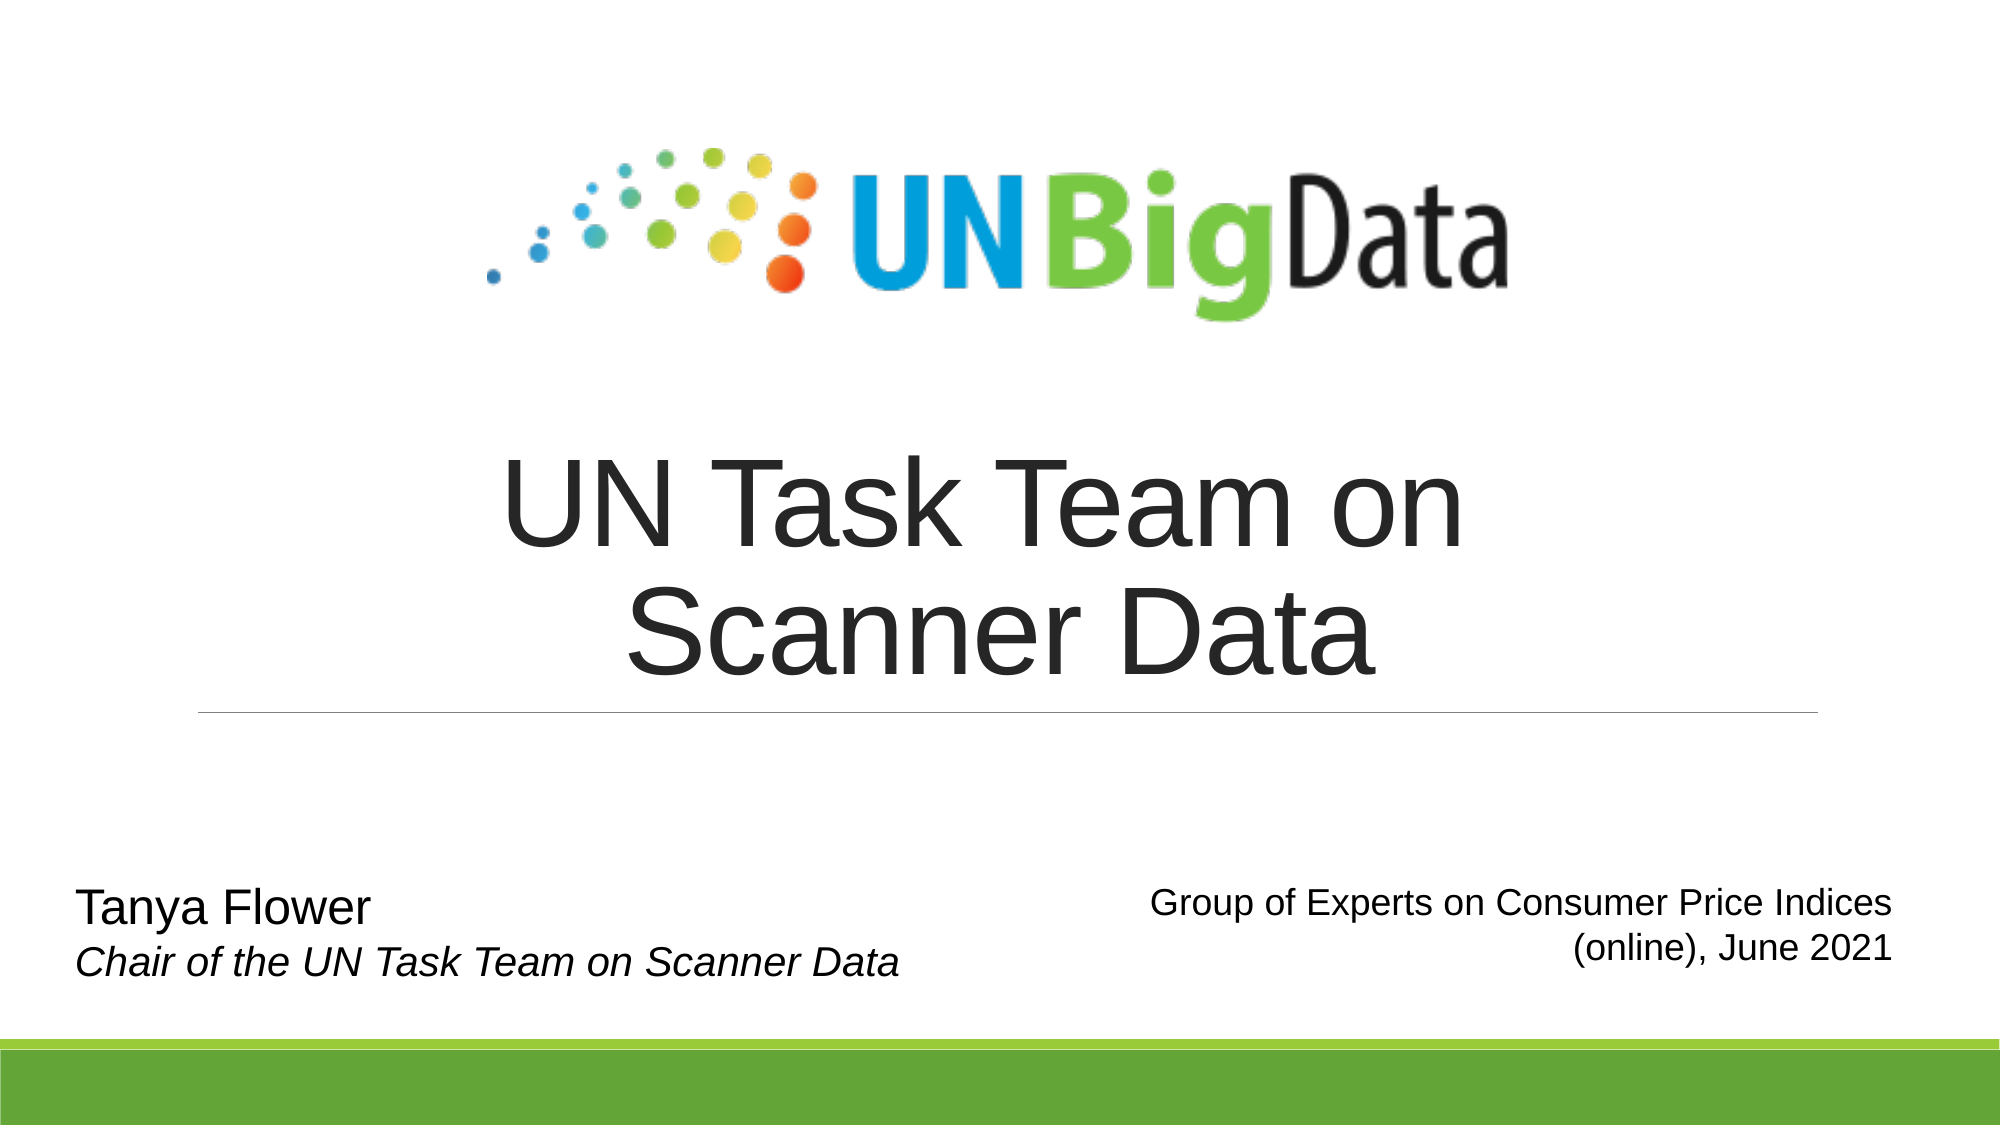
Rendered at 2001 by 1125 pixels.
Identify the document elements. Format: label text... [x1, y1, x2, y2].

title UN Task Team on Scanner Data [443, 417, 1557, 708]
text_box Group of Experts on Consumer Price Indices (online), June 2021 [1116, 871, 1908, 976]
picture [487, 148, 1513, 332]
text_box Tanya Flower Chair of the UN Task Team on Scanner Data [59, 867, 916, 1053]
